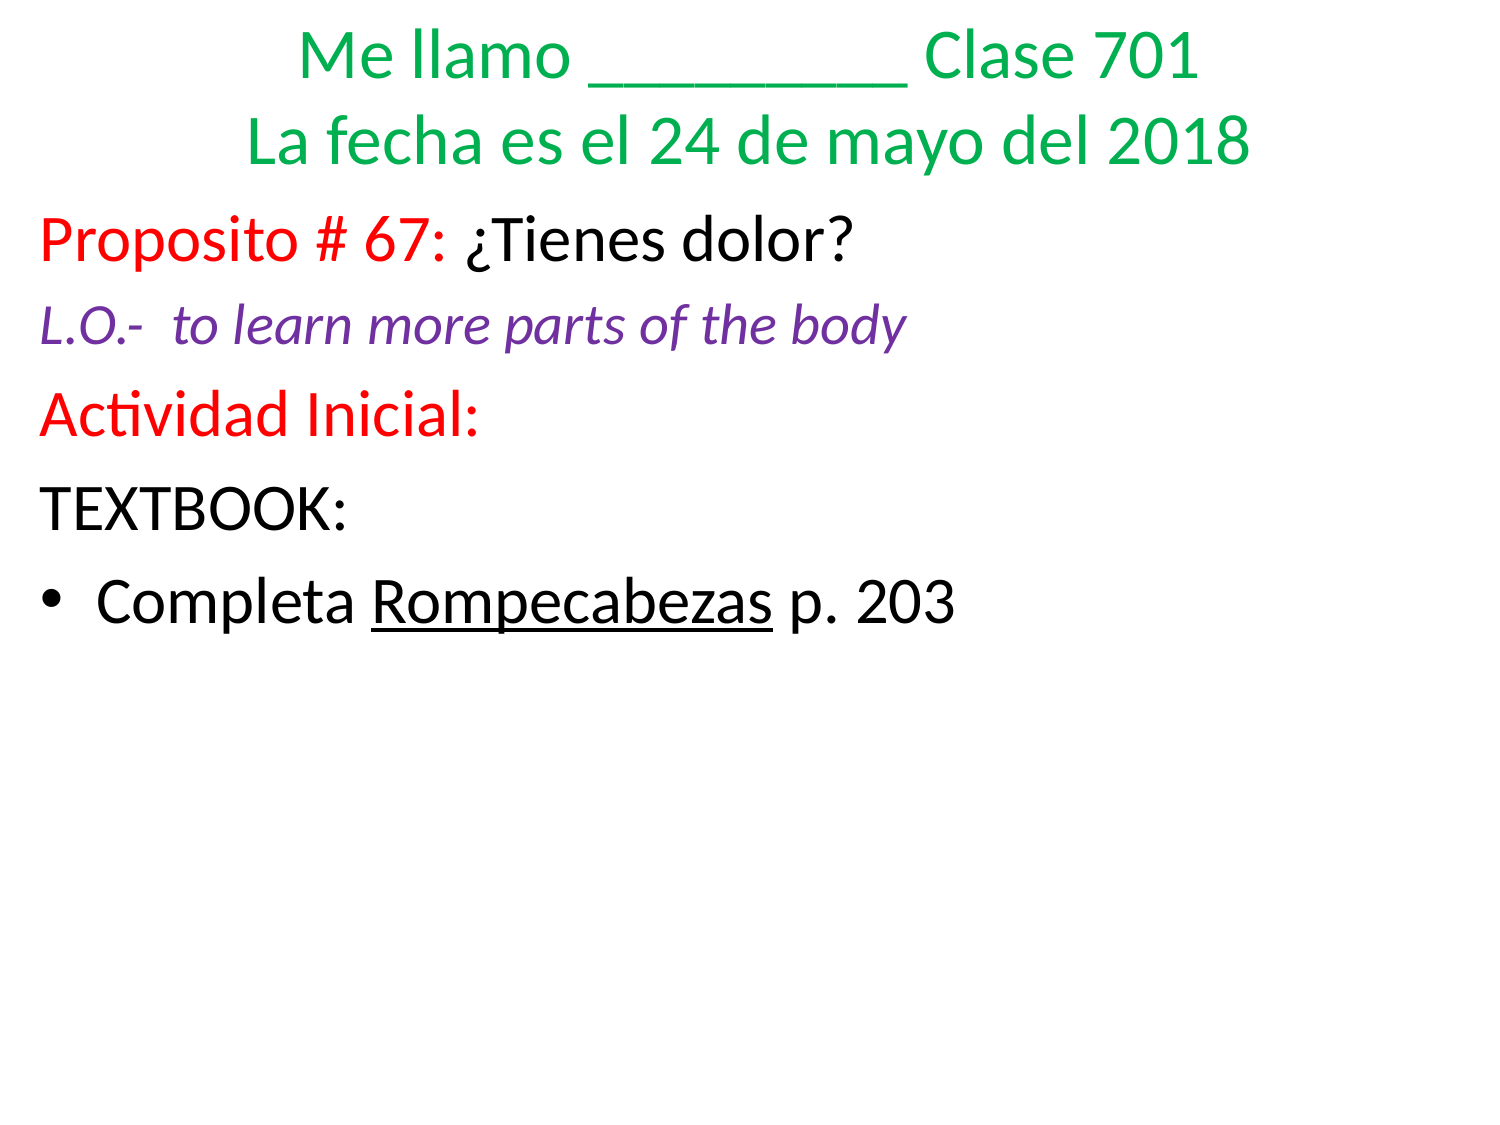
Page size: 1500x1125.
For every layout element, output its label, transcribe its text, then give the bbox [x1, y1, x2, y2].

text_box Me llamo _________ Clase 701 La fecha es el 24 de mayo del 2018 [74, 0, 1425, 188]
text_box Proposito # 67: ¿Tienes dolor? L.O.- to learn more parts of the body Actividad Inicial: TEXTBOOK: Completa Rompecabezas p. 203 [24, 187, 1488, 1125]
